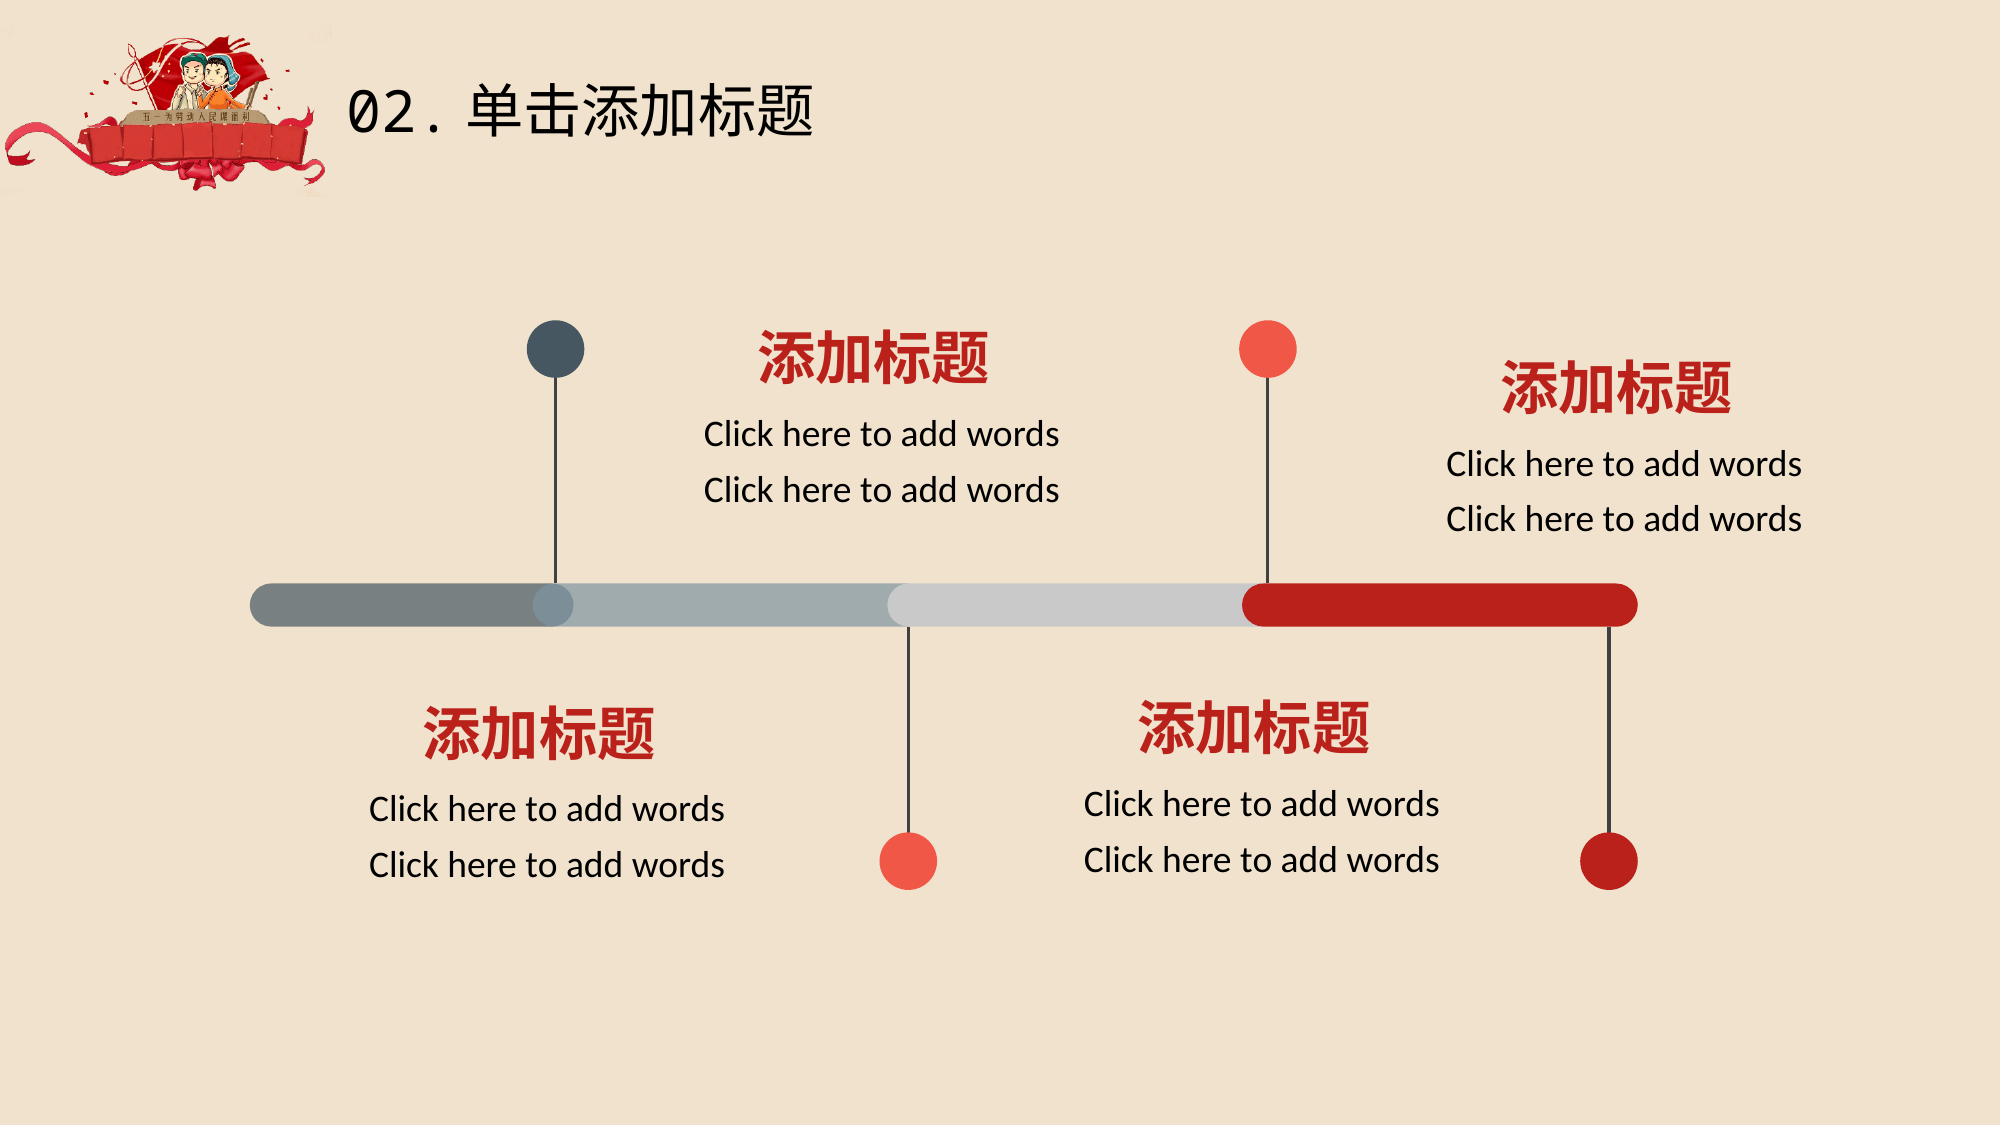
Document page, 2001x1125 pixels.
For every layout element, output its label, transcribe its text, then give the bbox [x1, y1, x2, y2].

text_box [526, 320, 585, 584]
text_box 添加标题 [1485, 343, 1928, 429]
text_box 添加标题 [407, 689, 851, 774]
text_box Click here to add words [1431, 431, 1844, 486]
text_box Click here to add words [354, 832, 767, 893]
text_box 02.单击添加标题 [332, 66, 1063, 152]
text_box Click here to add words [1069, 827, 1482, 887]
text_box 添加标题 [1122, 684, 1566, 769]
text_box Click here to add words [689, 457, 1101, 517]
text_box Click here to add words [354, 776, 767, 832]
text_box [248, 582, 549, 628]
text_box [531, 582, 903, 628]
text_box Click here to add words [1069, 771, 1482, 827]
picture [0, 21, 332, 197]
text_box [879, 626, 938, 890]
text_box [886, 582, 1258, 628]
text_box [1580, 626, 1638, 890]
text_box 添加标题 [742, 314, 1186, 399]
text_box Click here to add words [1431, 486, 1844, 547]
text_box Click here to add words [689, 401, 1101, 457]
text_box [1238, 319, 1298, 379]
text_box [1241, 582, 1639, 628]
